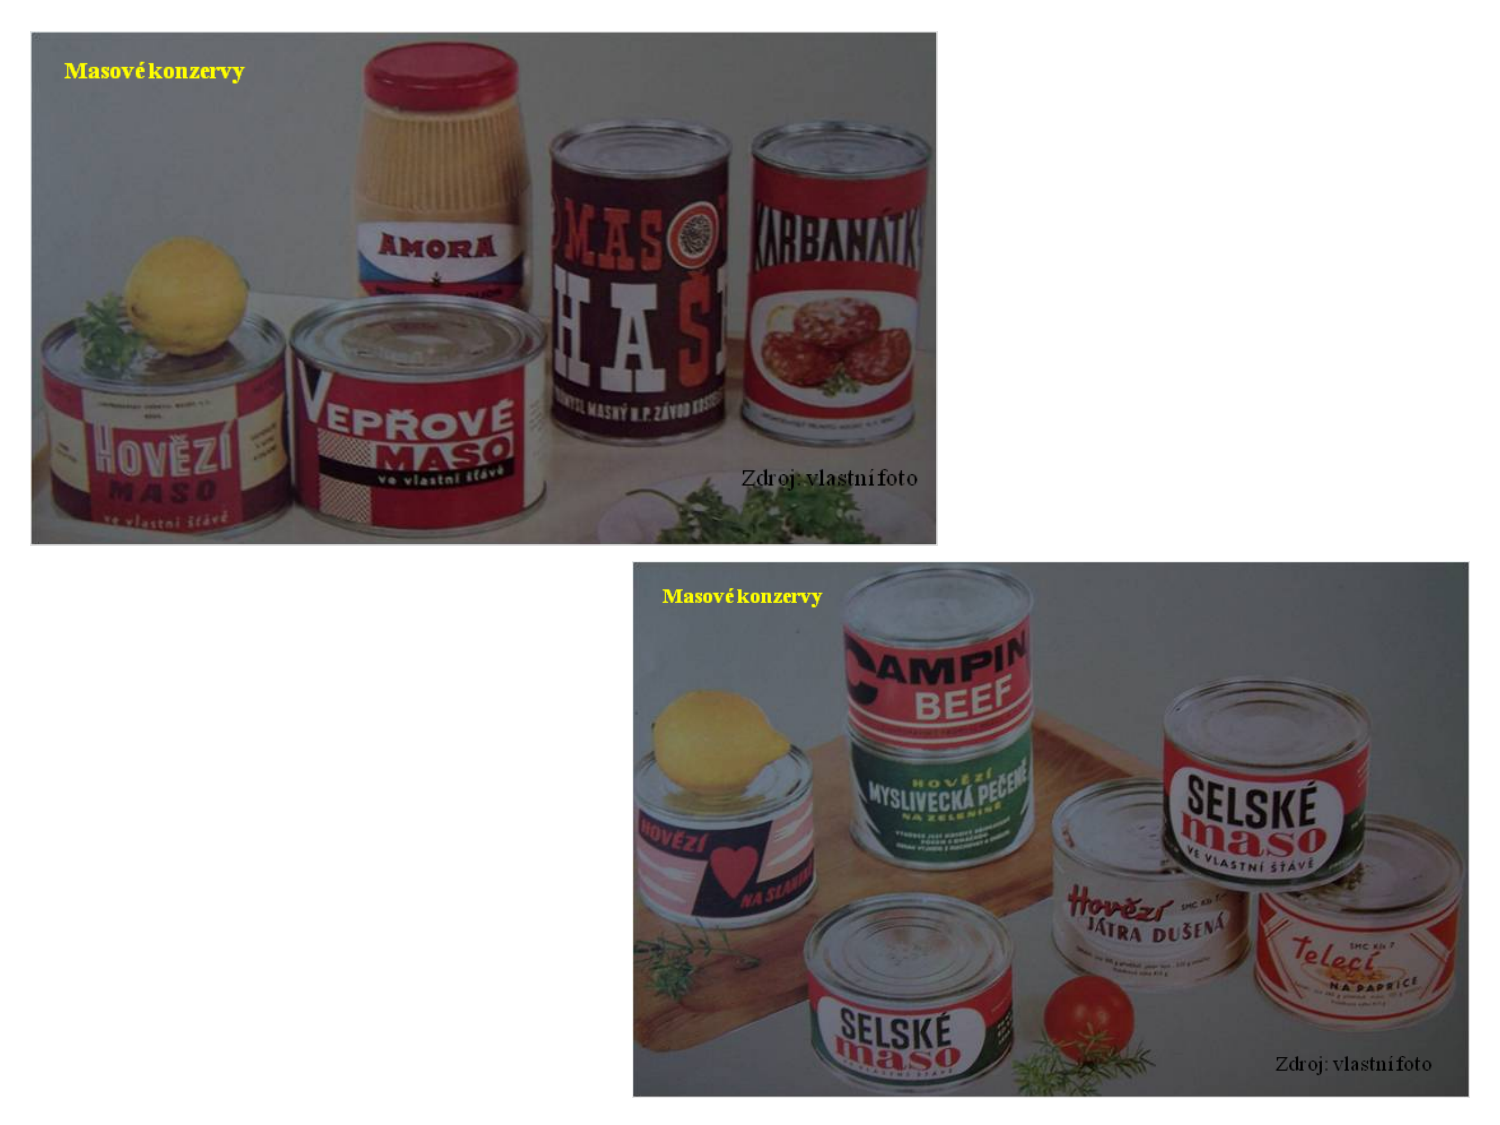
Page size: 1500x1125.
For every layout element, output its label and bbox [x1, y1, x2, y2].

picture [631, 560, 1471, 1099]
picture [29, 30, 940, 547]
